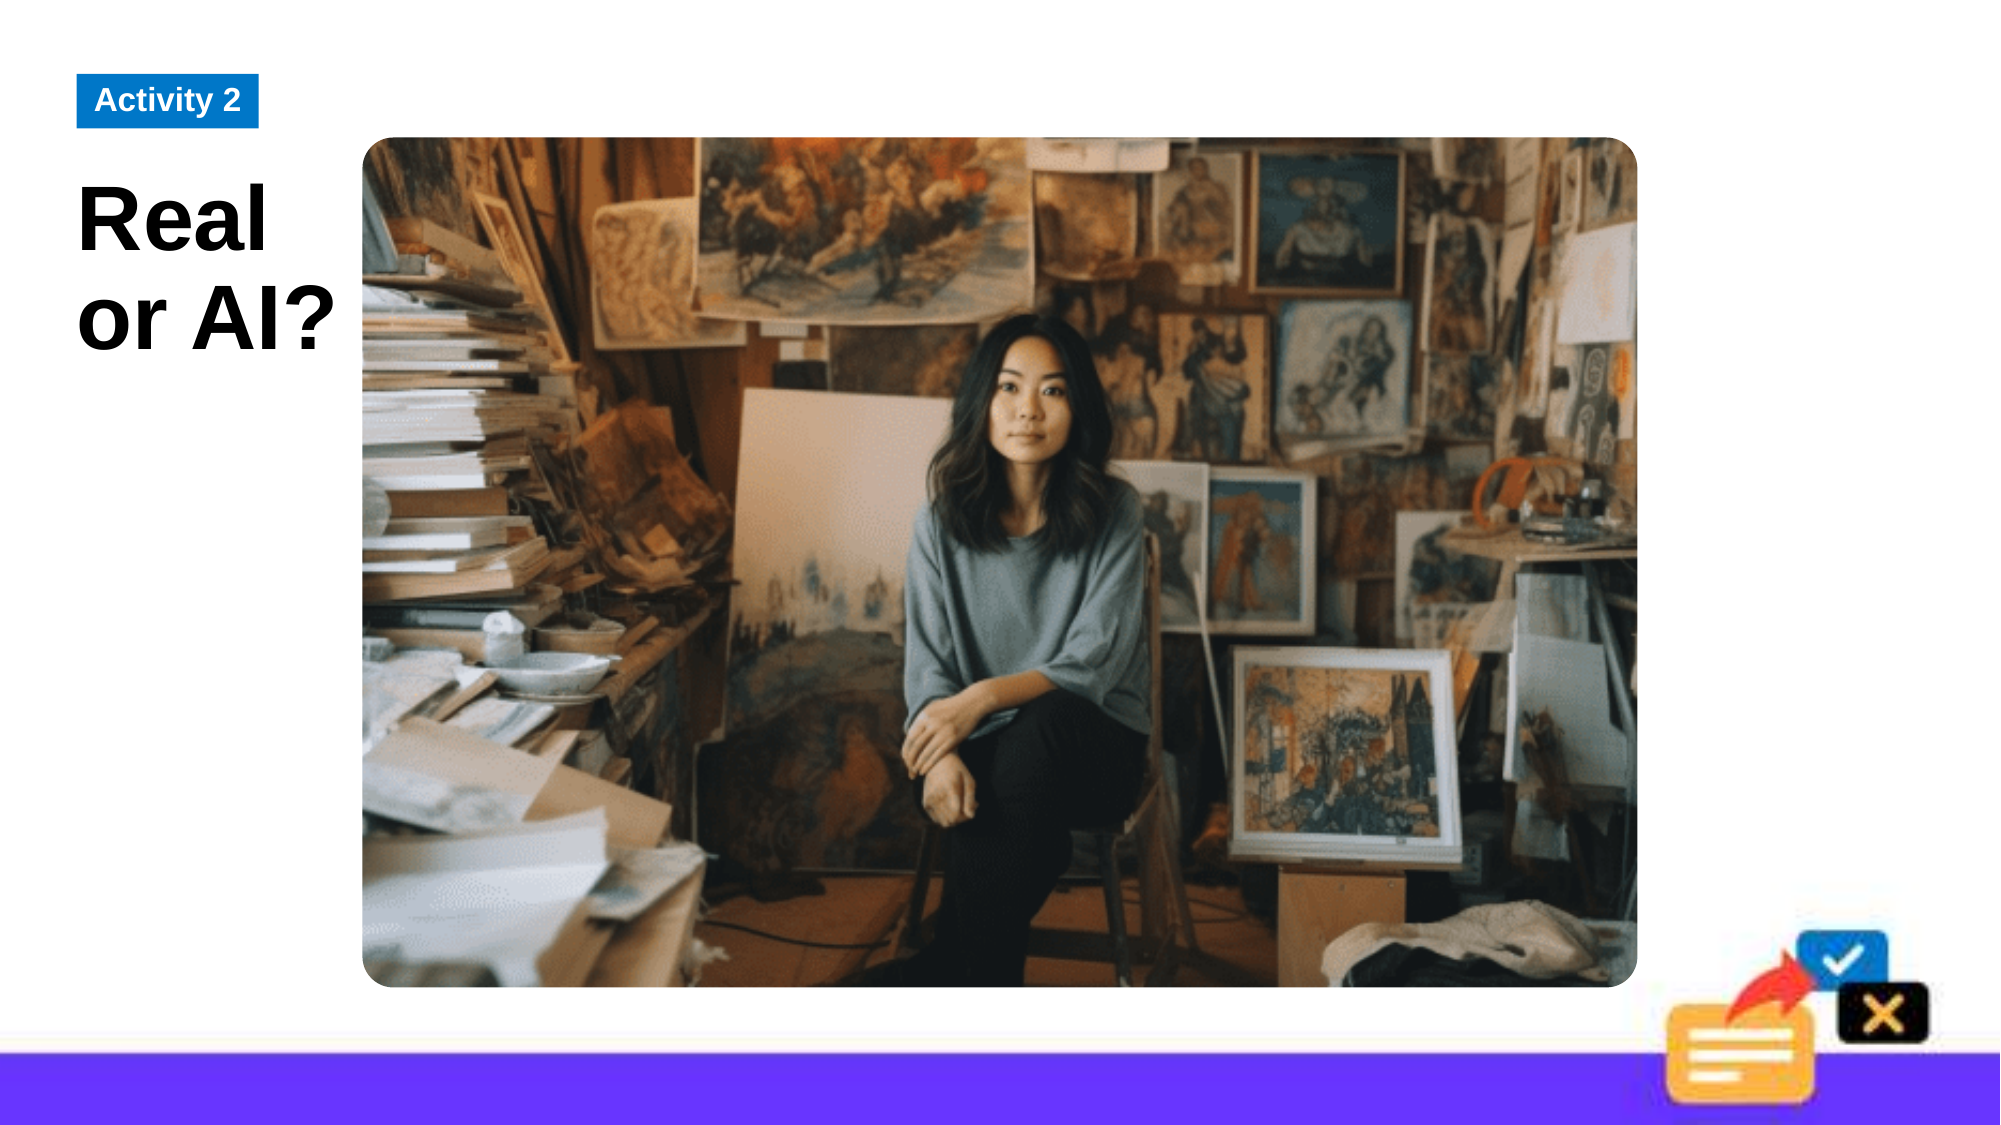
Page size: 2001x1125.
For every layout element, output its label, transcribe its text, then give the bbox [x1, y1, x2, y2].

text_box Real or AI? [76, 171, 352, 459]
picture [0, 0, 2000, 1125]
text_box Activity 2 [76, 73, 259, 129]
